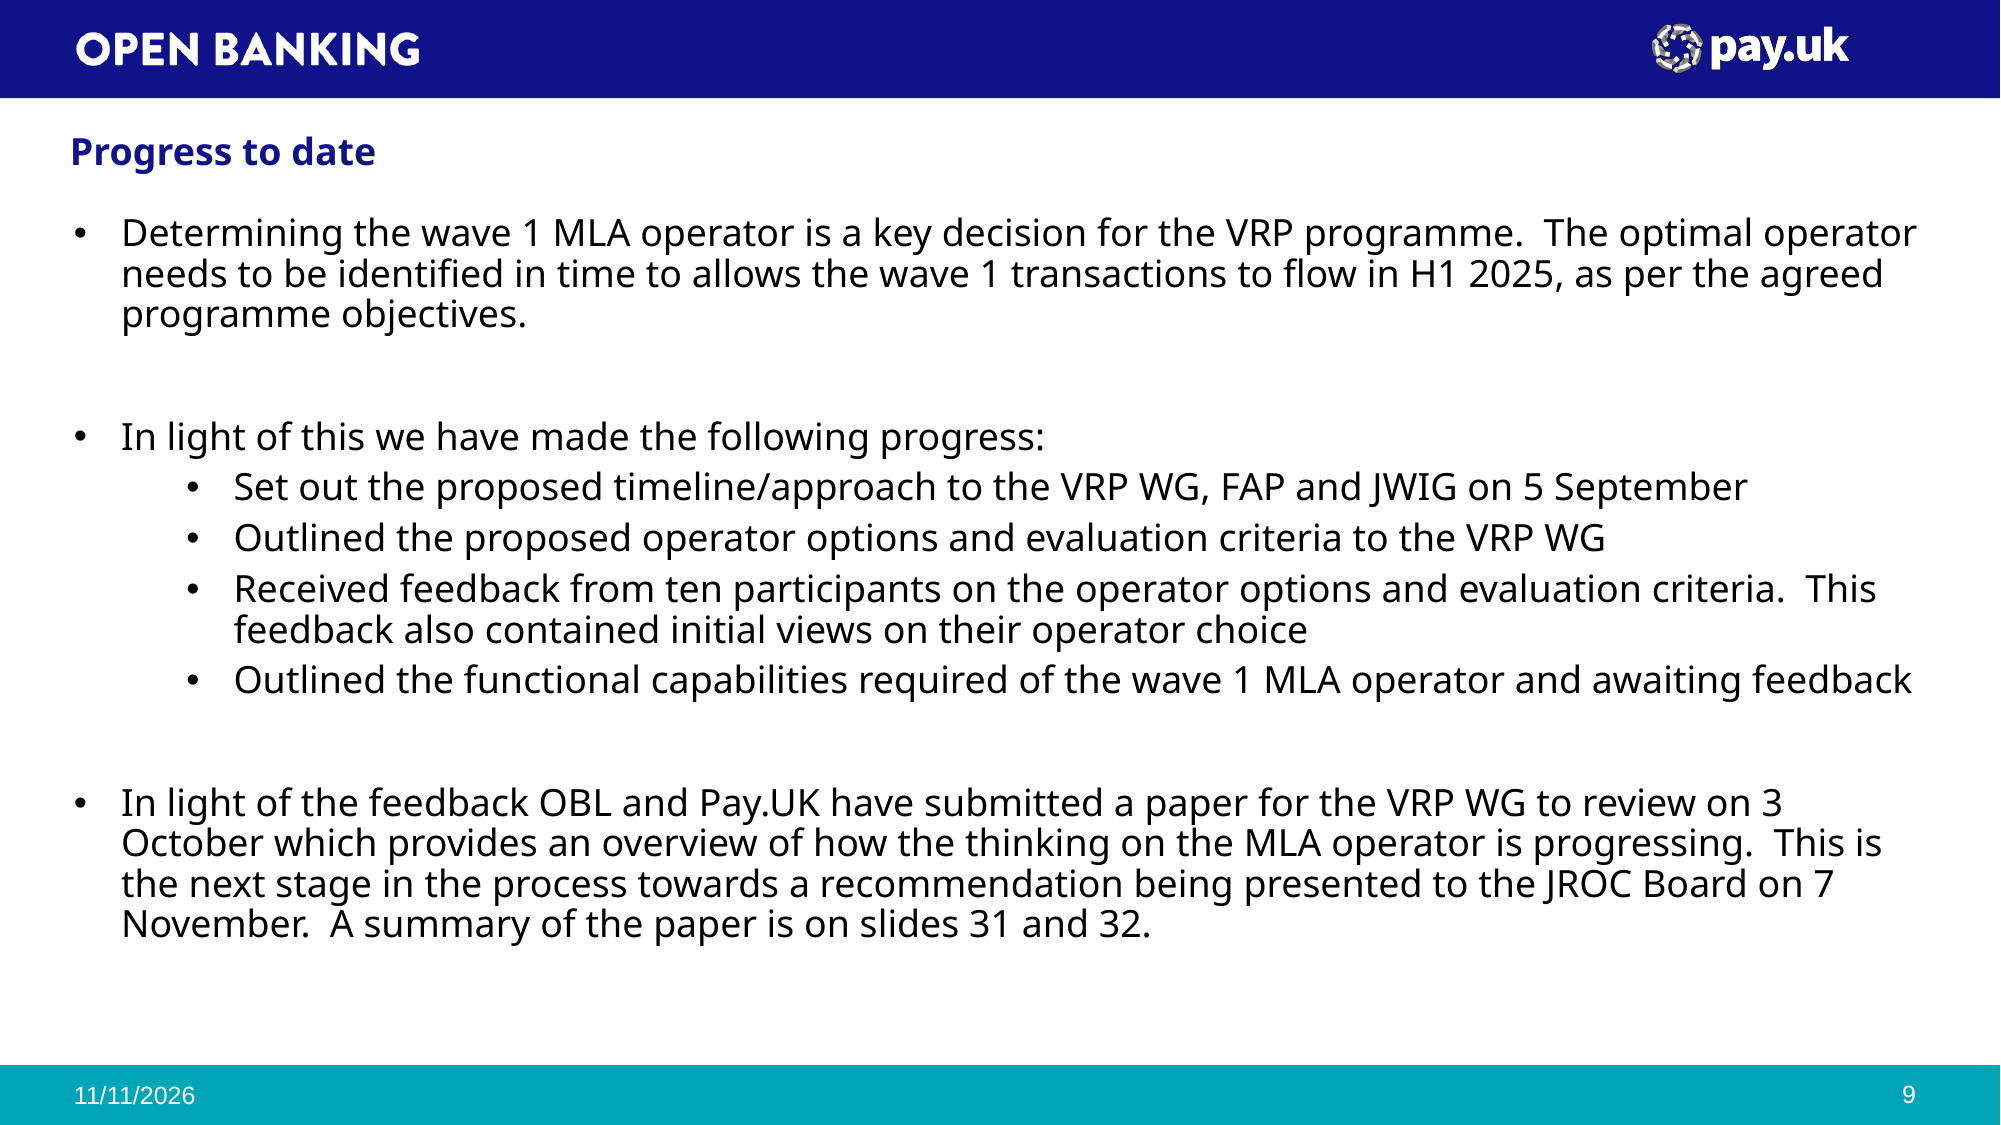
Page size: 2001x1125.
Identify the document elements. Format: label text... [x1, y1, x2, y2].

slide_number 9 [1412, 1064, 1932, 1124]
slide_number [59, 1065, 509, 1125]
list Determining the wave 1 MLA operator is a key decision for the VRP programme. The optimal operator needs to be identified in time to allows the wave 1 transactions to flow in H1 2025, as per the agreed programme objectives. In light of this we have made the following progress: Set out the proposed timeline/approach to the VRP WG, FAP and JWIG on 5 September Outlined the proposed operator options and evaluation criteria to the VRP WG Received feedback from ten participants on the operator options and evaluation criteria. This feedback also contained initial views on their operator choice Outlined the functional capabilities required of the wave 1 MLA operator and awaiting feedback In light of the feedback OBL and Pay.UK have submitted a paper for the VRP WG to review on 3 October which provides an overview of how the thinking on the MLA operator is progressing. This is the next stage in the process towards a recommendation being presented to the JROC Board on 7 November. A summary of the paper is on slides 31 and 32. [59, 206, 1936, 1046]
footer [662, 1064, 1338, 1124]
picture [1644, 12, 1856, 78]
picture [43, 0, 452, 99]
title Progress to date [54, 125, 1629, 207]
